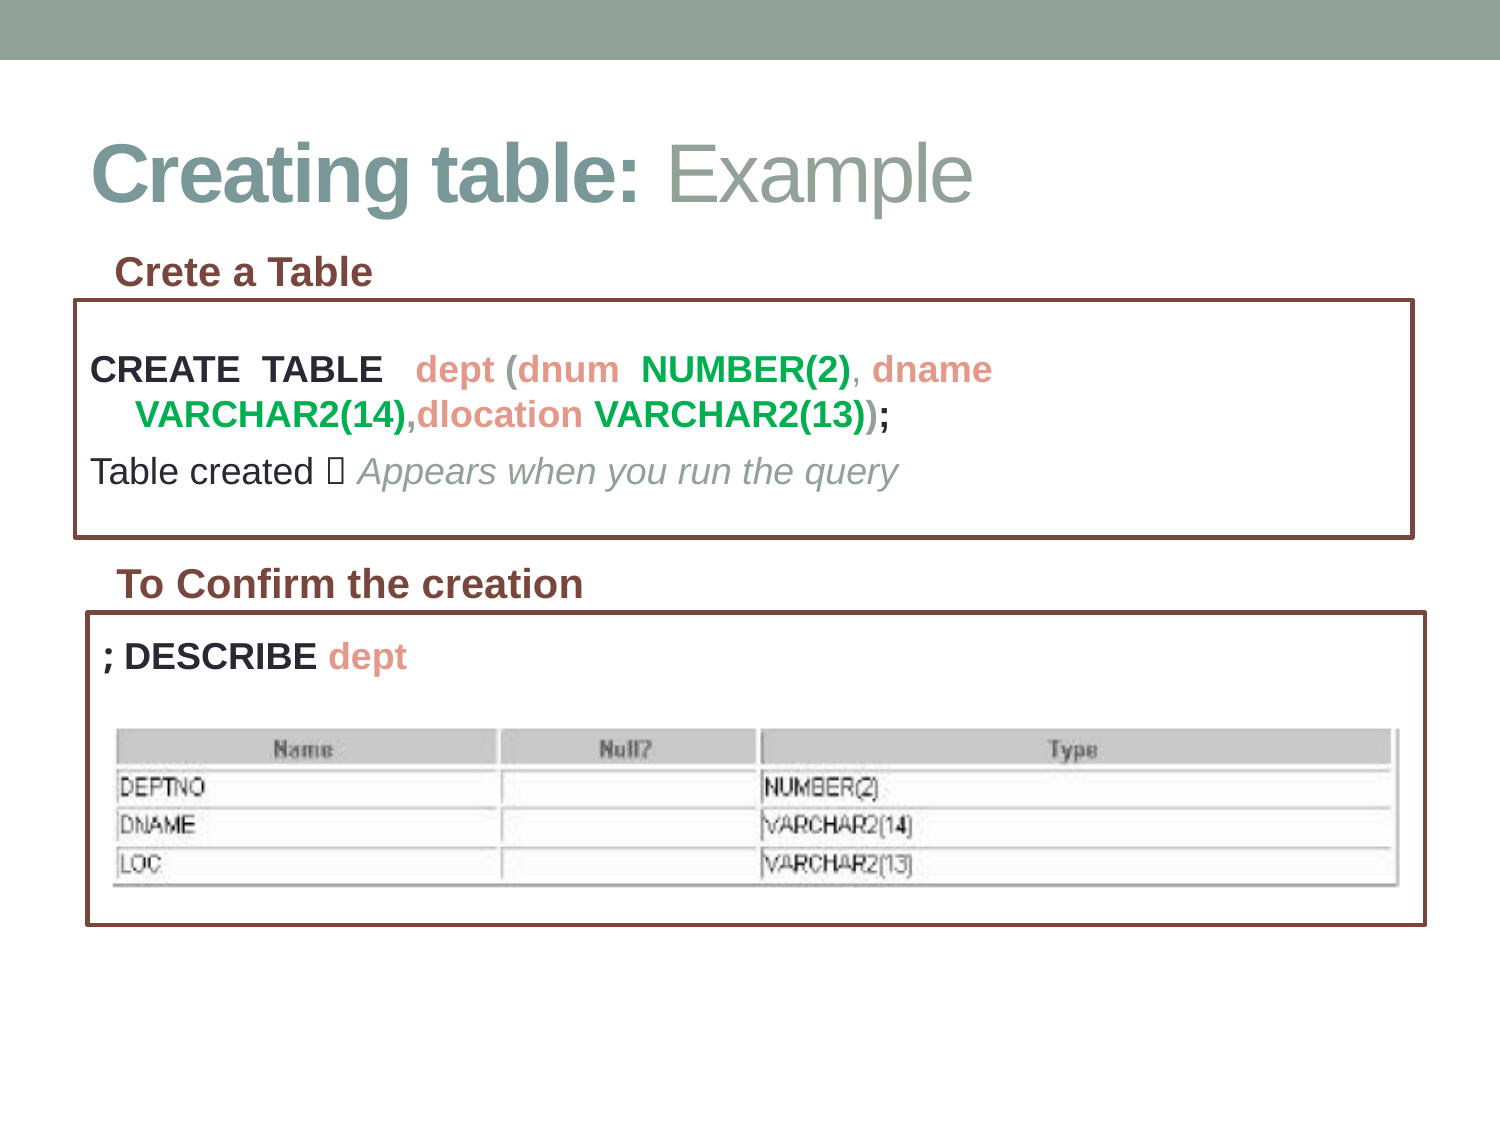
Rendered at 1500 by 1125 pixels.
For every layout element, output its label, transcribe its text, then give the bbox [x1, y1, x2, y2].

text_box DESCRIBE dept ; [85, 610, 1427, 927]
text_box Crete a Table [99, 237, 389, 303]
text_box CREATE TABLE dept (dnum NUMBER(2), dname VARCHAR2(14),dlocation VARCHAR2(13)); Table created  Appears when you run the query [73, 298, 1415, 540]
picture [112, 721, 1401, 888]
text_box To Confirm the creation [101, 549, 599, 615]
title Creating table: Example [75, 87, 1425, 250]
